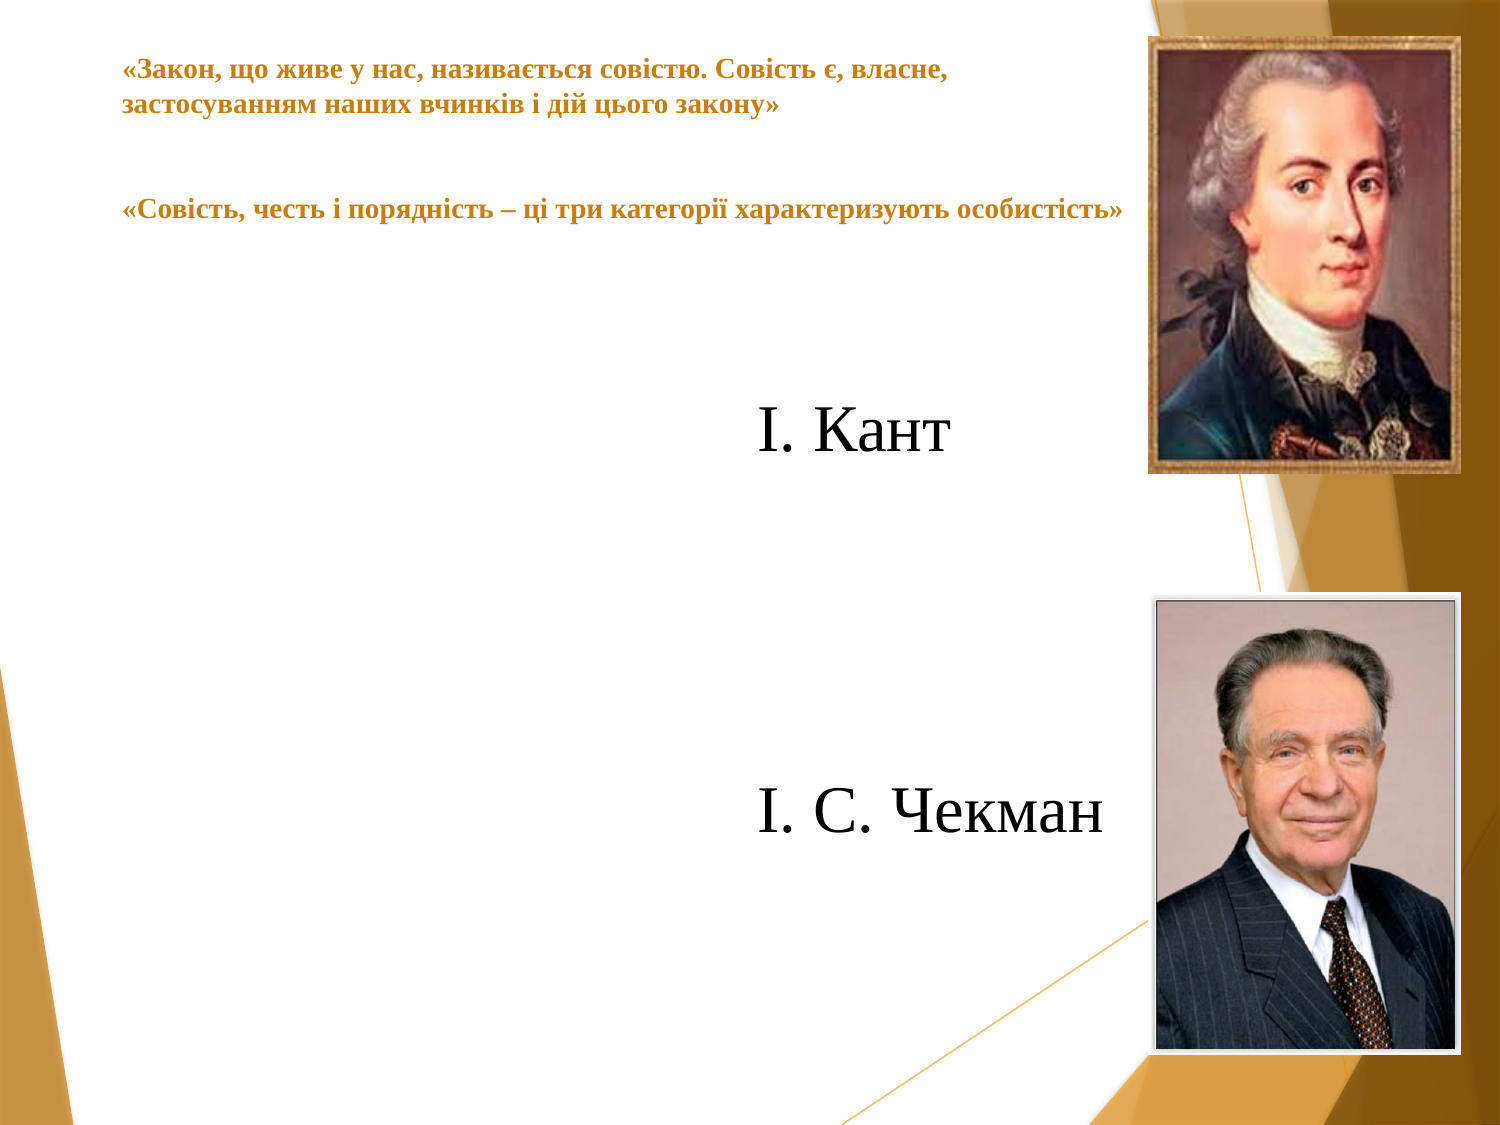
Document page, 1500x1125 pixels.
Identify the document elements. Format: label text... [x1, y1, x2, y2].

text_box І. Кант [742, 377, 1143, 472]
text_box І. С. Чекман [742, 758, 1143, 854]
title «Закон, що живе у нас, називається совістю. Совість є, власне, застосуванням наших вчинків і дій цього закону» «Совість, честь і порядність – ці три категорії характеризують особистість» [106, 41, 1143, 259]
picture [1147, 36, 1461, 474]
picture [1147, 592, 1461, 1055]
